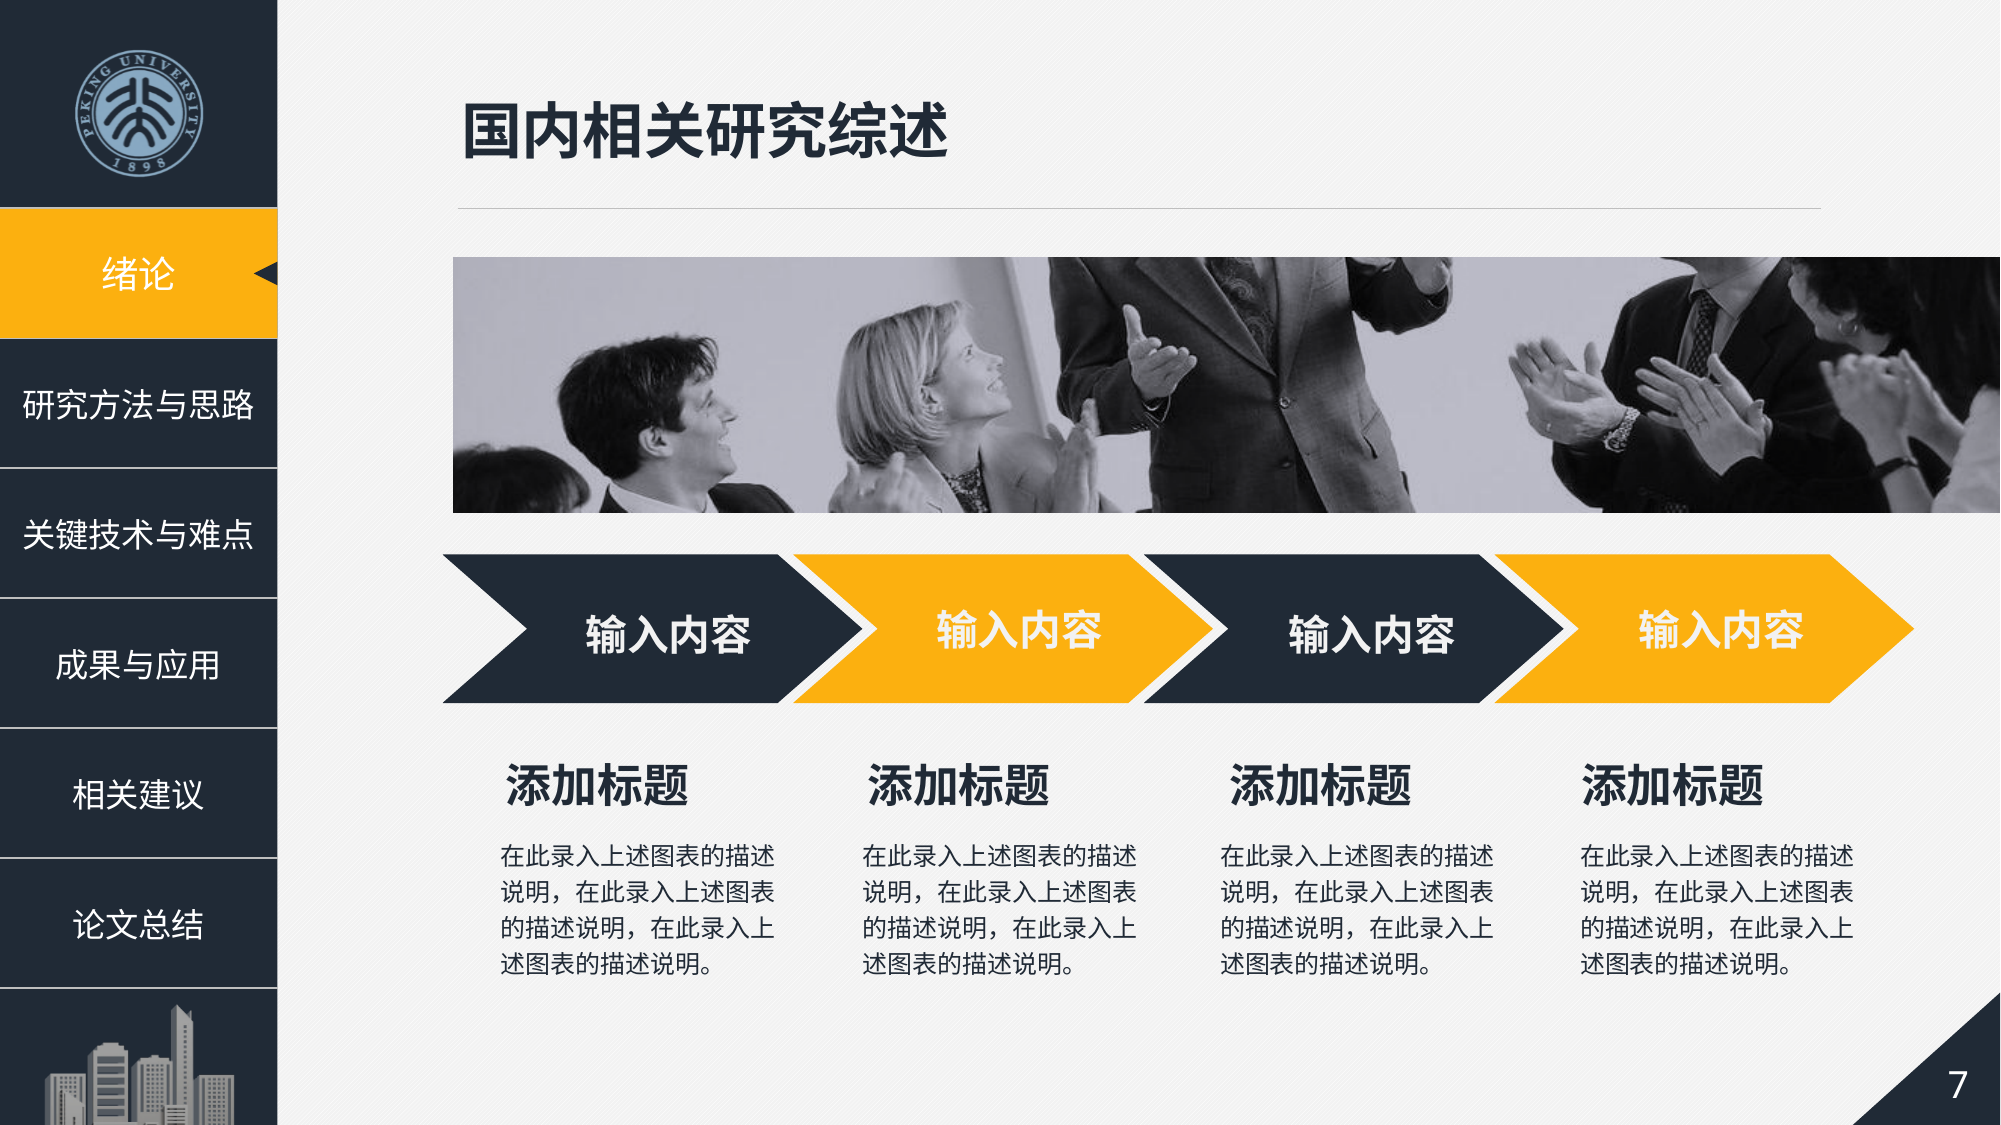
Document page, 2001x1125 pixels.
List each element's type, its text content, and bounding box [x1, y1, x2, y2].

text_box 国内相关研究综述 [446, 84, 965, 173]
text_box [863, 554, 1144, 704]
text_box 在此录入上述图表的描述说明，在此录入上述图表的描述说明，在此录入上述图表的描述说明。 [847, 827, 1156, 986]
text_box 添加标题 [490, 748, 705, 819]
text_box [1564, 554, 1915, 704]
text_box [1144, 554, 1564, 704]
picture [453, 257, 2000, 513]
text_box 添加标题 [1214, 748, 1428, 819]
text_box 在此录入上述图表的描述说明，在此录入上述图表的描述说明，在此录入上述图表的描述说明。 [485, 827, 799, 986]
text_box 在此录入上述图表的描述说明，在此录入上述图表的描述说明，在此录入上述图表的描述说明。 [1565, 827, 1873, 986]
text_box 添加标题 [852, 748, 1066, 819]
text_box 添加标题 [1566, 748, 1780, 819]
picture [16, 1004, 260, 1125]
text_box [442, 554, 863, 704]
text_box 在此录入上述图表的描述说明，在此录入上述图表的描述说明，在此录入上述图表的描述说明。 [1205, 827, 1516, 986]
